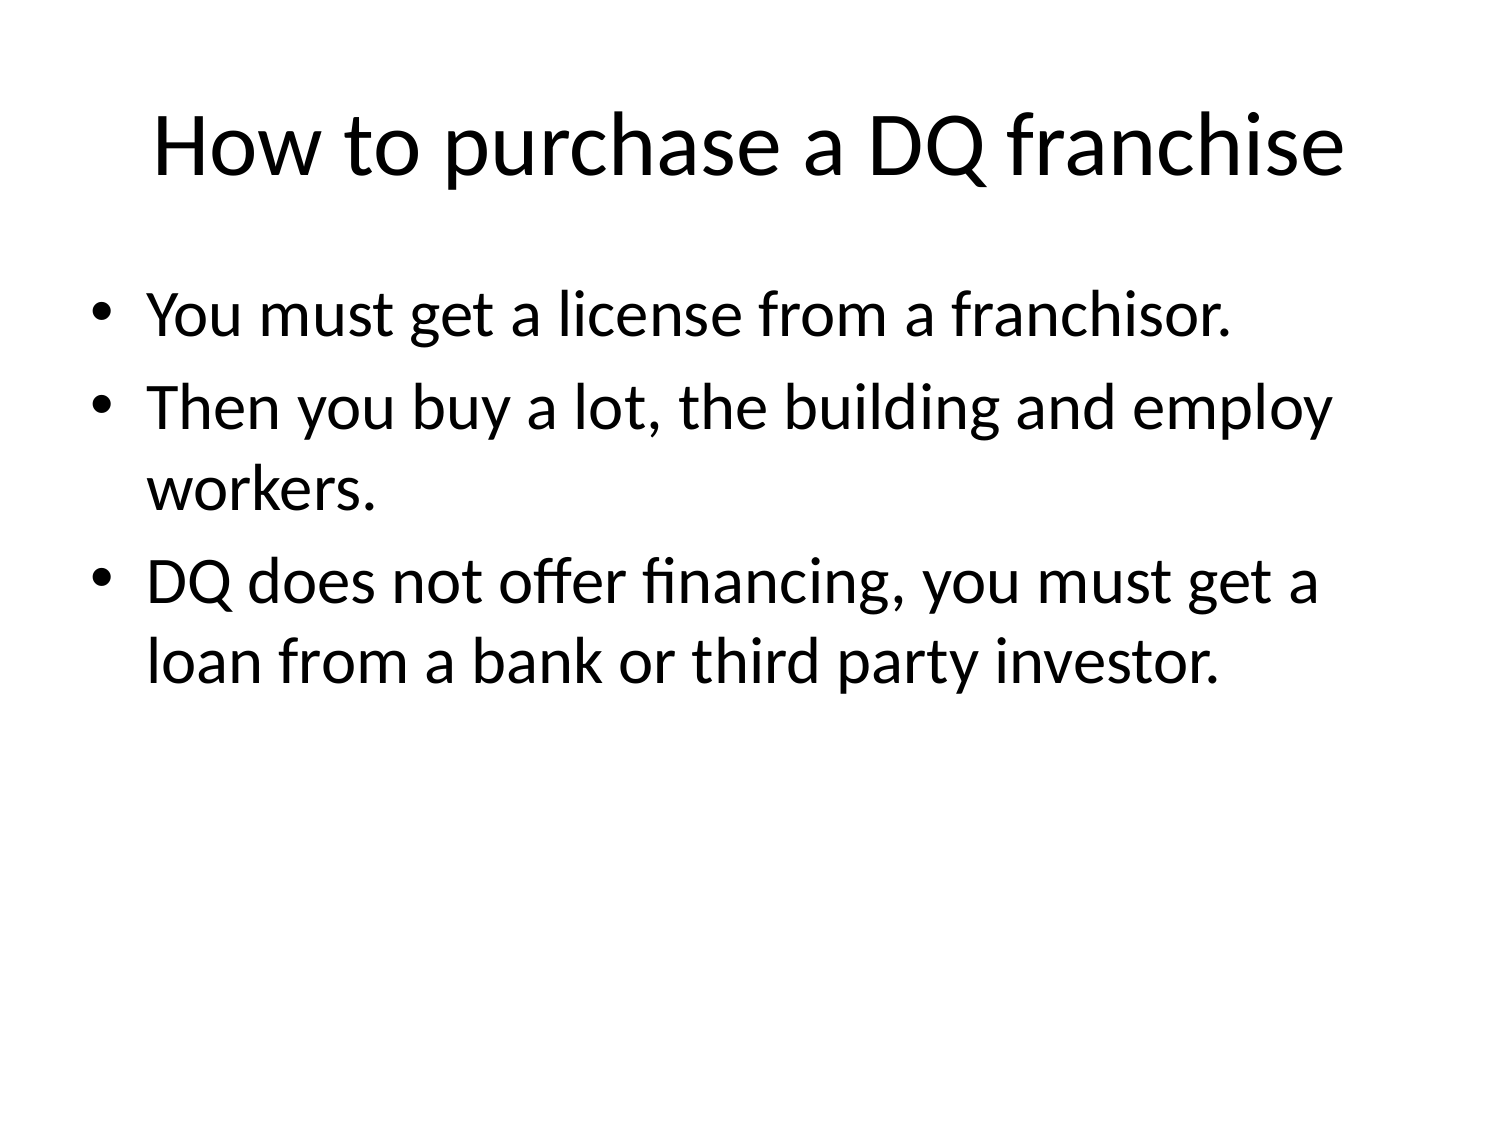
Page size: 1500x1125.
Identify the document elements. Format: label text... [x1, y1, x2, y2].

list You must get a license from a franchisor. Then you buy a lot, the building and employ workers. DQ does not offer financing, you must get a loan from a bank or third party investor. [75, 262, 1425, 1005]
title How to purchase a DQ franchise [75, 45, 1425, 233]
